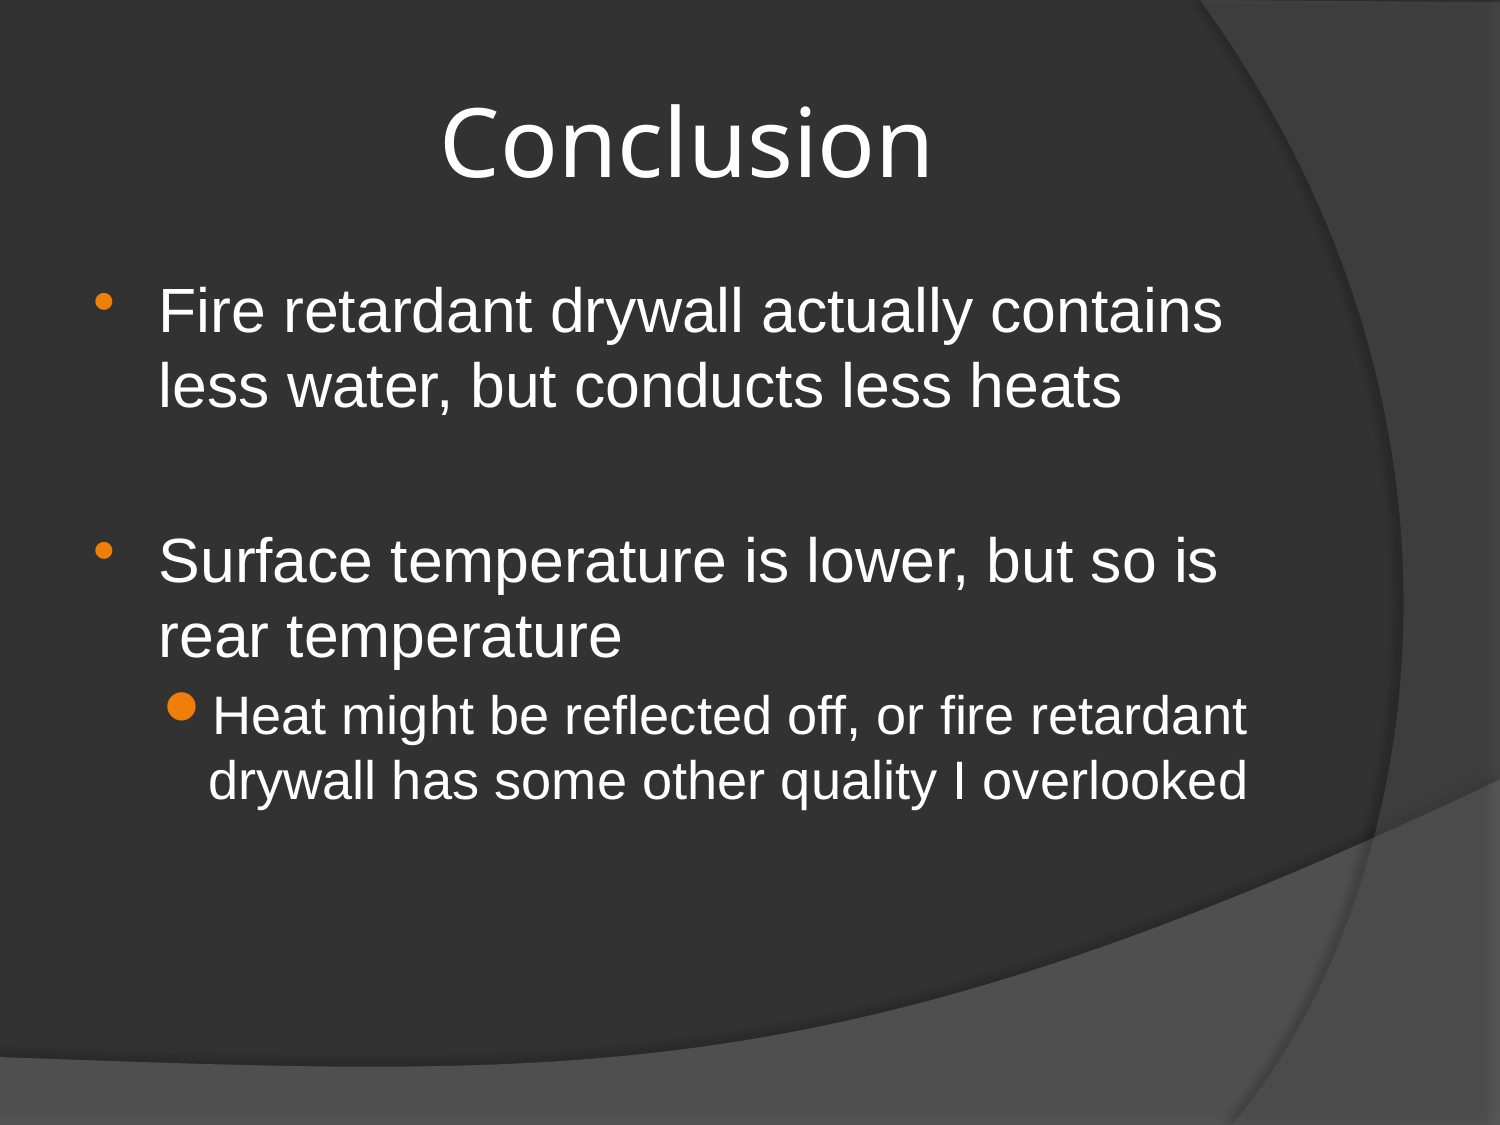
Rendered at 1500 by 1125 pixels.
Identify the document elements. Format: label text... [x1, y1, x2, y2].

list Fire retardant drywall actually contains less water, but conducts less heats Surface temperature is lower, but so is rear temperature Heat might be reflected off, or fire retardant drywall has some other quality I overlooked [75, 262, 1300, 1005]
title Conclusion [75, 45, 1300, 233]
